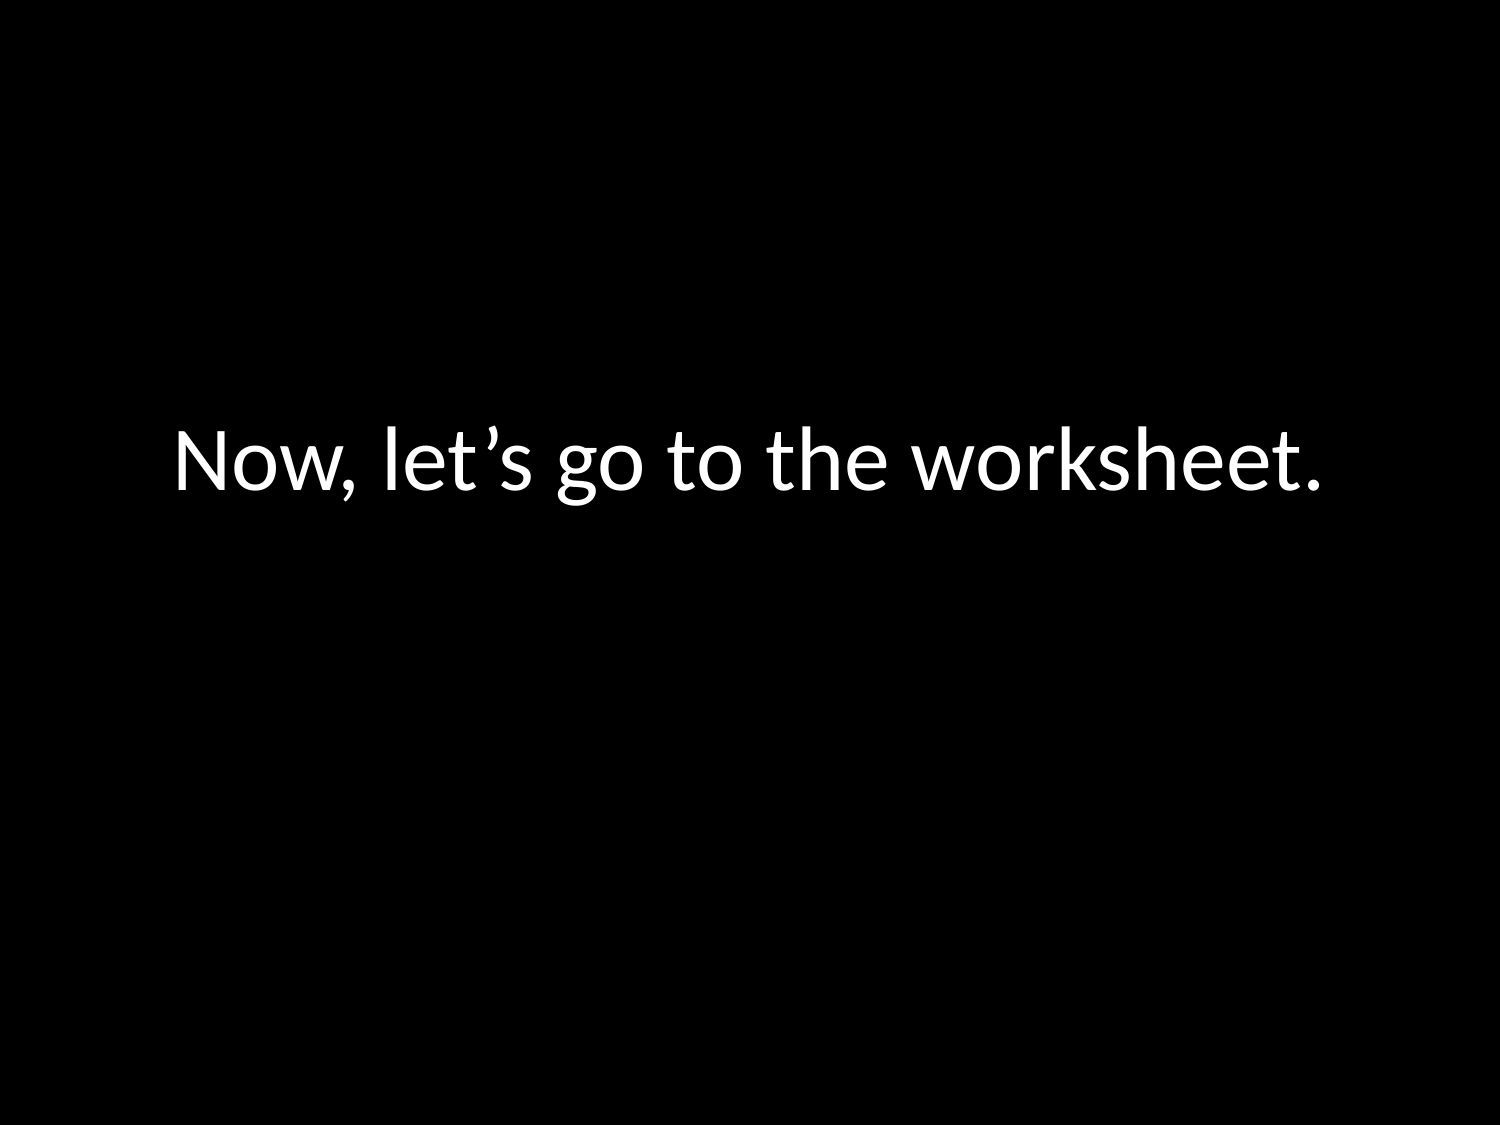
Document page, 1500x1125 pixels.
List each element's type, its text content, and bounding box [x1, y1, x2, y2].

list Now, let’s go to the worksheet. [75, 262, 1425, 1005]
